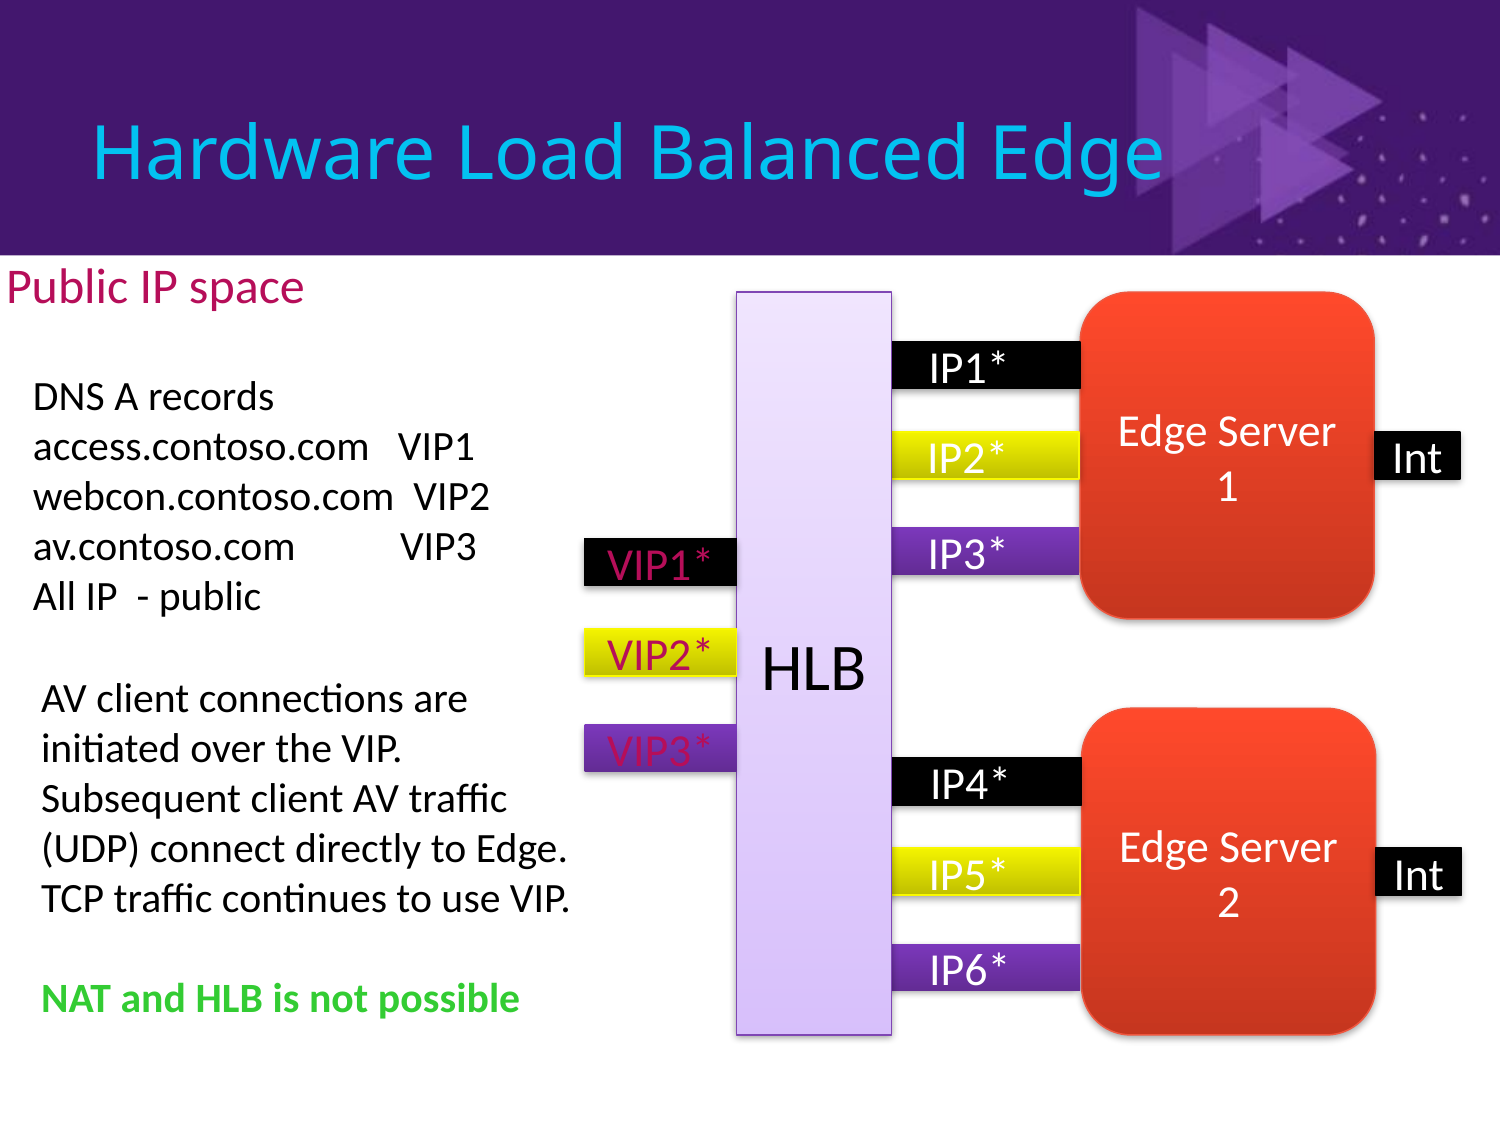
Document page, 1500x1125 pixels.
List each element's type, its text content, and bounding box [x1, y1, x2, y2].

text_box Edge Server 1 [1079, 291, 1375, 620]
picture [0, 0, 1500, 255]
text_box Edge Server 2 [1080, 707, 1377, 1036]
text_box IP6* [897, 944, 1081, 991]
text_box Int [1374, 431, 1461, 480]
text_box IP4* [897, 757, 1082, 806]
text_box DNS A records access.contoso.com VIP1 webcon.contoso.com VIP2 av.contoso.com VIP3 All IP - public [32, 368, 491, 663]
text_box IP5* [897, 847, 1081, 896]
text_box IP3* [897, 527, 1079, 575]
text_box Public IP space [0, 253, 312, 314]
text_box AV client connections are initiated over the VIP. Subsequent client AV traffic (UDP) connect directly to Edge. TCP traffic continues to use VIP. NAT and HLB is not possible [26, 663, 619, 1078]
text_box HLB [736, 291, 892, 1036]
text_box VIP2* [584, 628, 737, 677]
text_box IP2* [897, 431, 1080, 480]
text_box Int [1375, 847, 1462, 896]
text_box VIP1* [584, 538, 737, 586]
text_box VIP3* [619, 724, 737, 772]
title Hardware Load Balanced Edge [75, 56, 1425, 244]
text_box IP1* [897, 341, 1081, 389]
